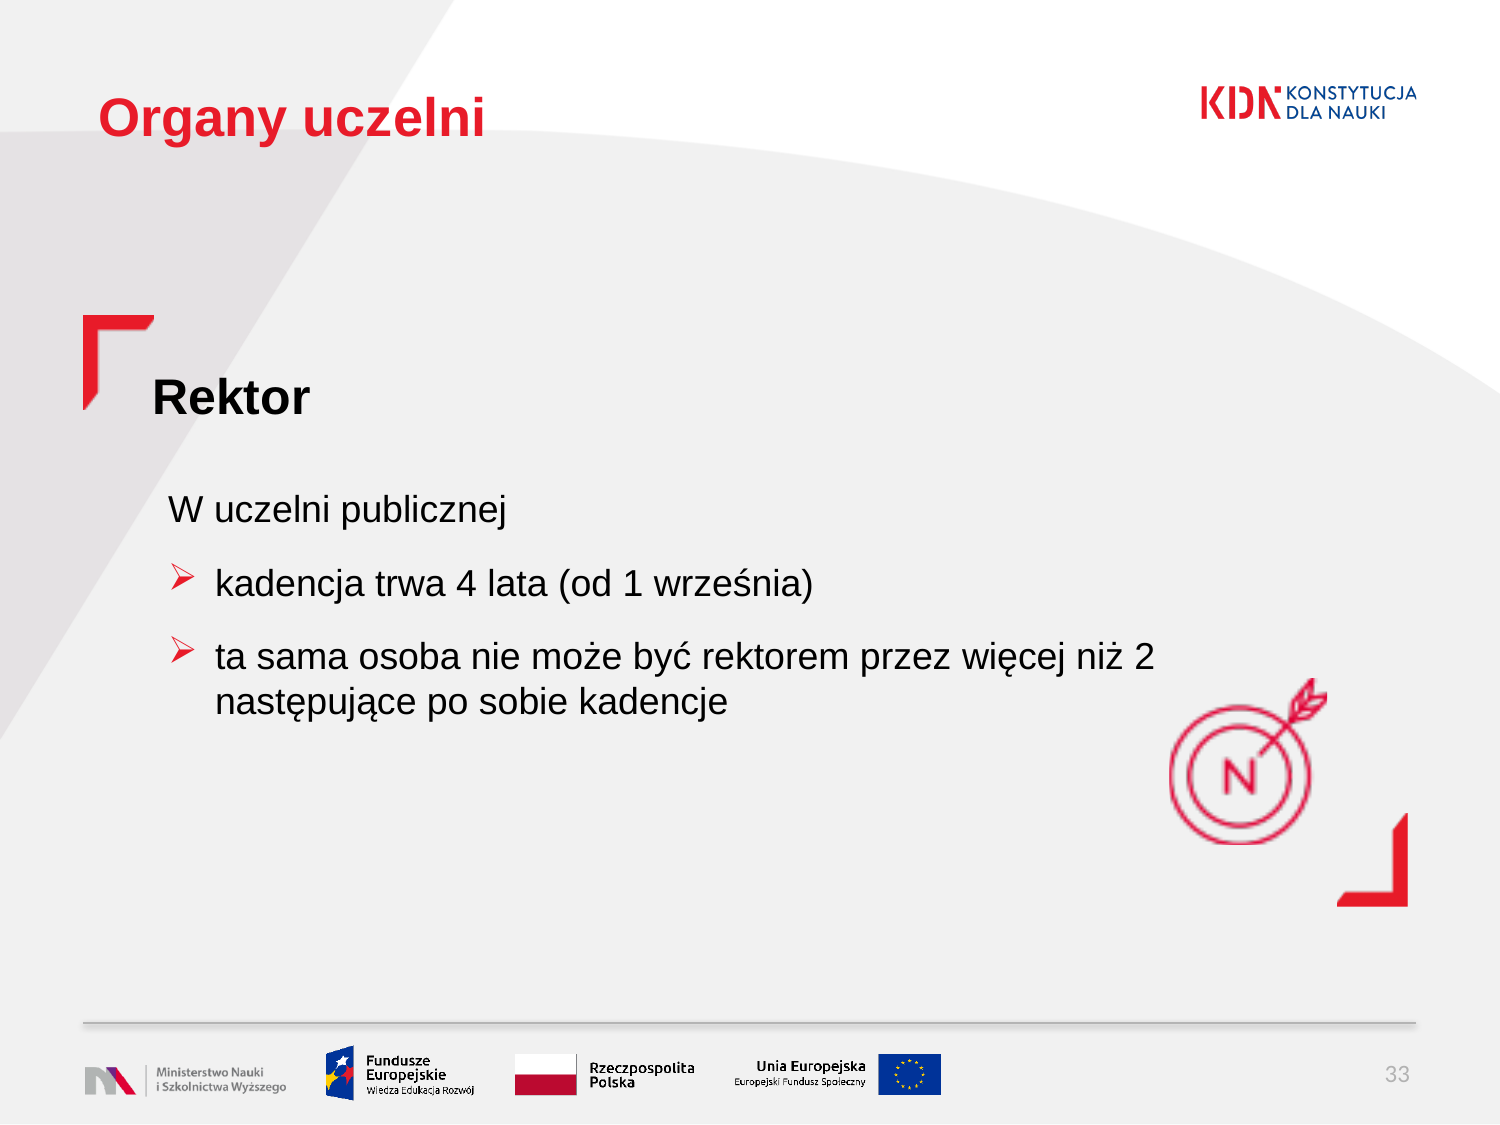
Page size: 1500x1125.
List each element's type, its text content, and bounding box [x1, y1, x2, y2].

slide_number 33 [1074, 1042, 1425, 1103]
title Organy uczelni [83, 74, 1170, 143]
picture [0, 0, 1500, 1125]
text_box Rektor [137, 357, 1259, 433]
list W uczelni publicznej kadencja trwa 4 lata (od 1 września) ta sama osoba nie może być rektorem przez więcej niż 2 następujące po sobie kadencje [153, 477, 1259, 927]
